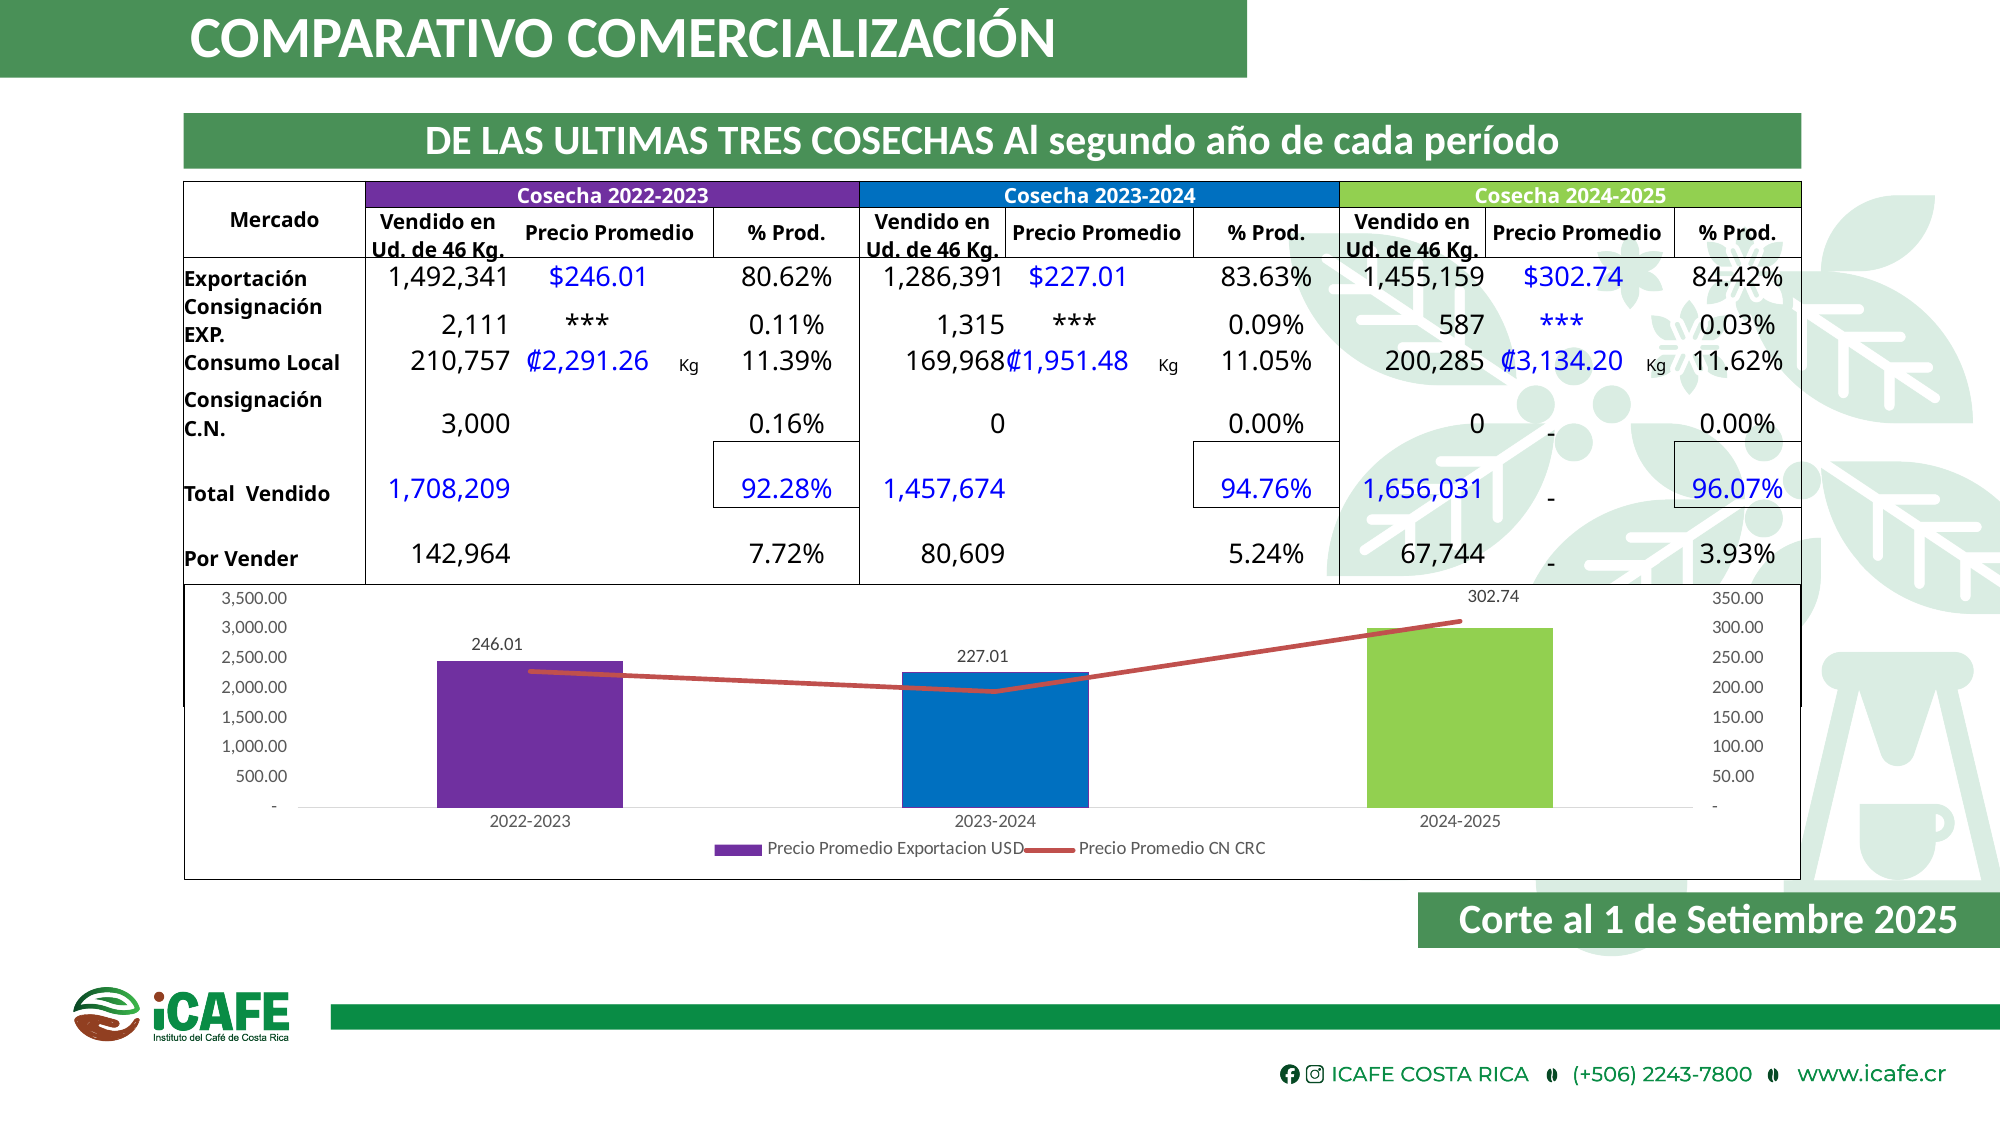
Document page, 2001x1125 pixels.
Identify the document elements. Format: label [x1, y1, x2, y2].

picture [0, 0, 2000, 1125]
chart [183, 583, 1802, 881]
